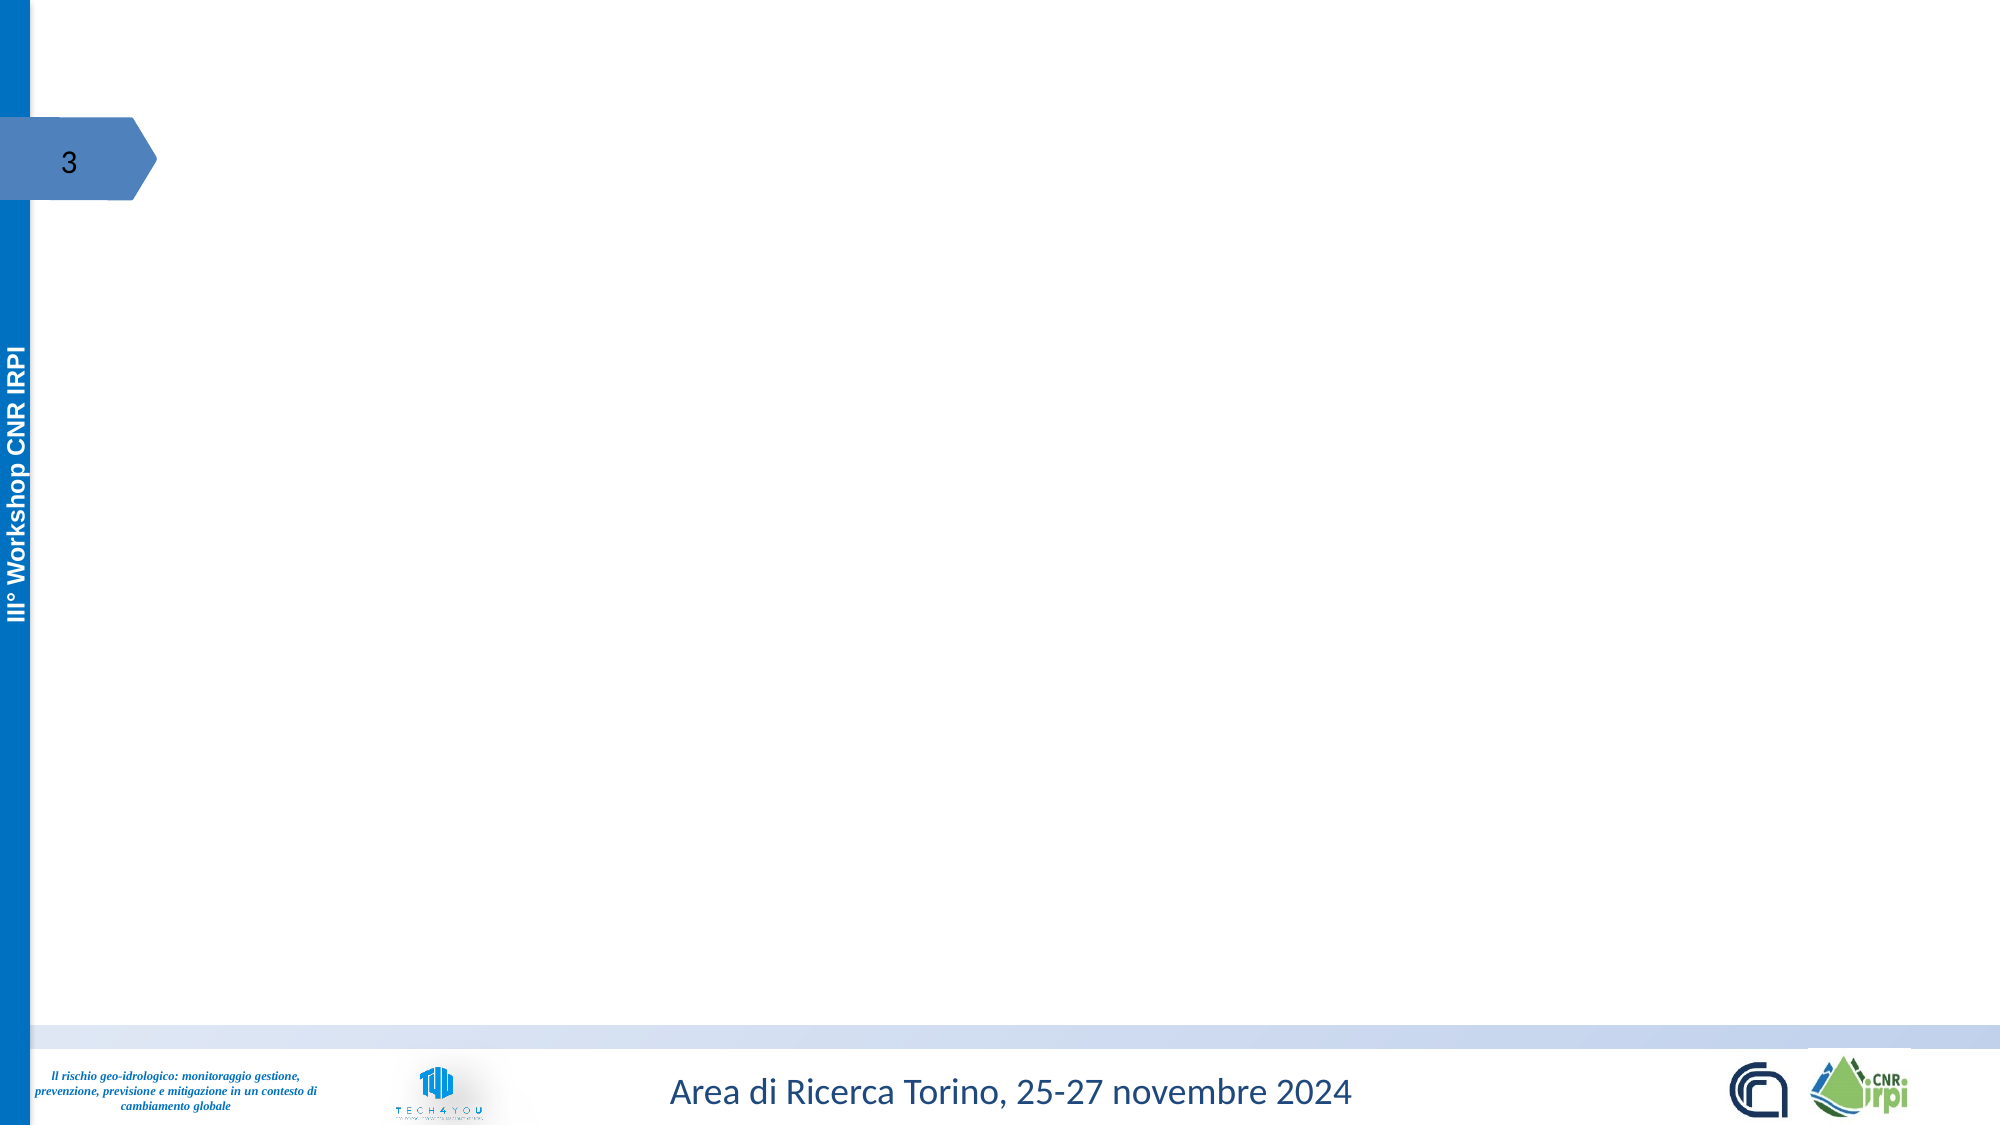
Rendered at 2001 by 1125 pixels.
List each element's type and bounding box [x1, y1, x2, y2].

picture [384, 1058, 501, 1125]
picture [1807, 1048, 1911, 1125]
picture [1725, 1055, 1793, 1124]
